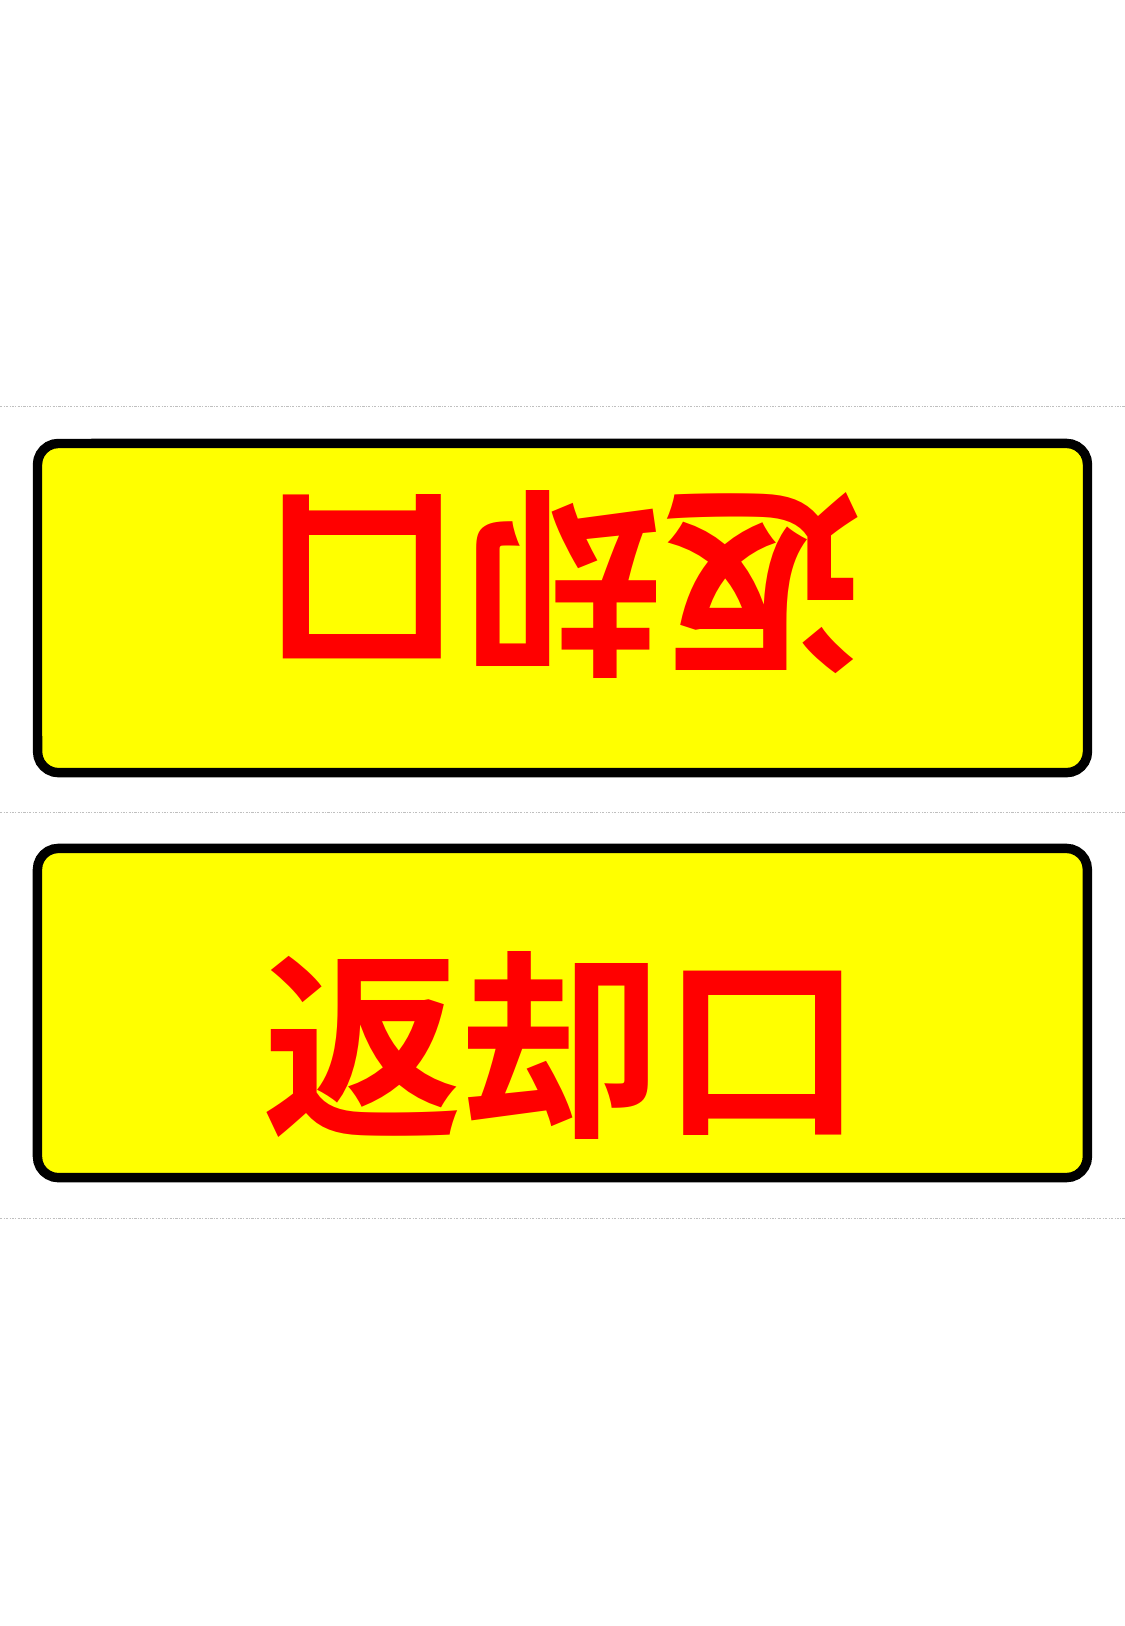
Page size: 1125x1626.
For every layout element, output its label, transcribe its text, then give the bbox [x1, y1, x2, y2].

text_box 返却口 [247, 914, 878, 1170]
text_box [36, 442, 1089, 774]
text_box [36, 847, 1089, 1179]
text_box 返却口 [247, 461, 878, 716]
